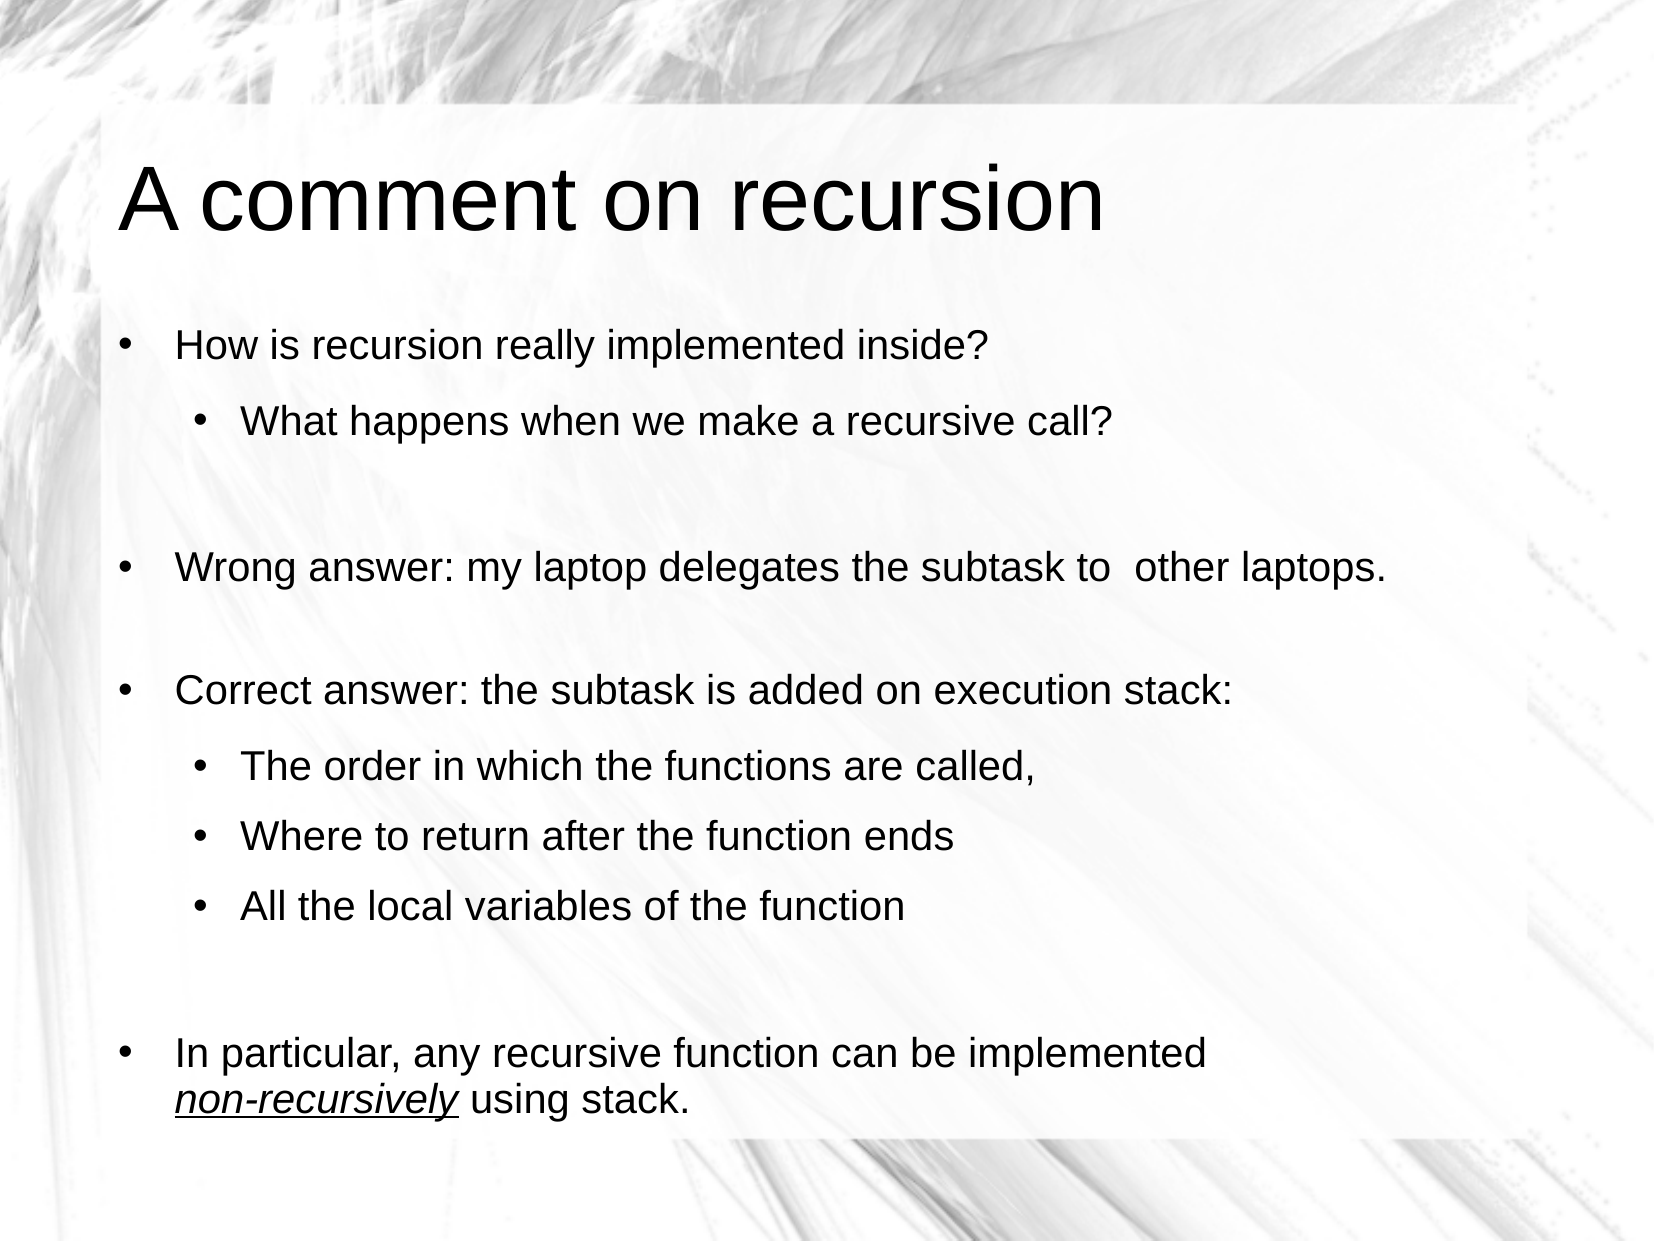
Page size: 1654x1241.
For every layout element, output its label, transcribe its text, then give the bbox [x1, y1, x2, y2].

title A comment on recursion [118, 112, 1506, 281]
picture [0, 0, 1654, 1241]
list How is recursion really implemented inside? What happens when we make a recursive call? Wrong answer: my laptop delegates the subtask to other laptops. Correct answer: the subtask is added on execution stack: The order in which the functions are called, Where to return after the function ends All the local variables of the function In particular, any recursive function can be implemented non-recursively using stack. [118, 319, 1571, 1109]
